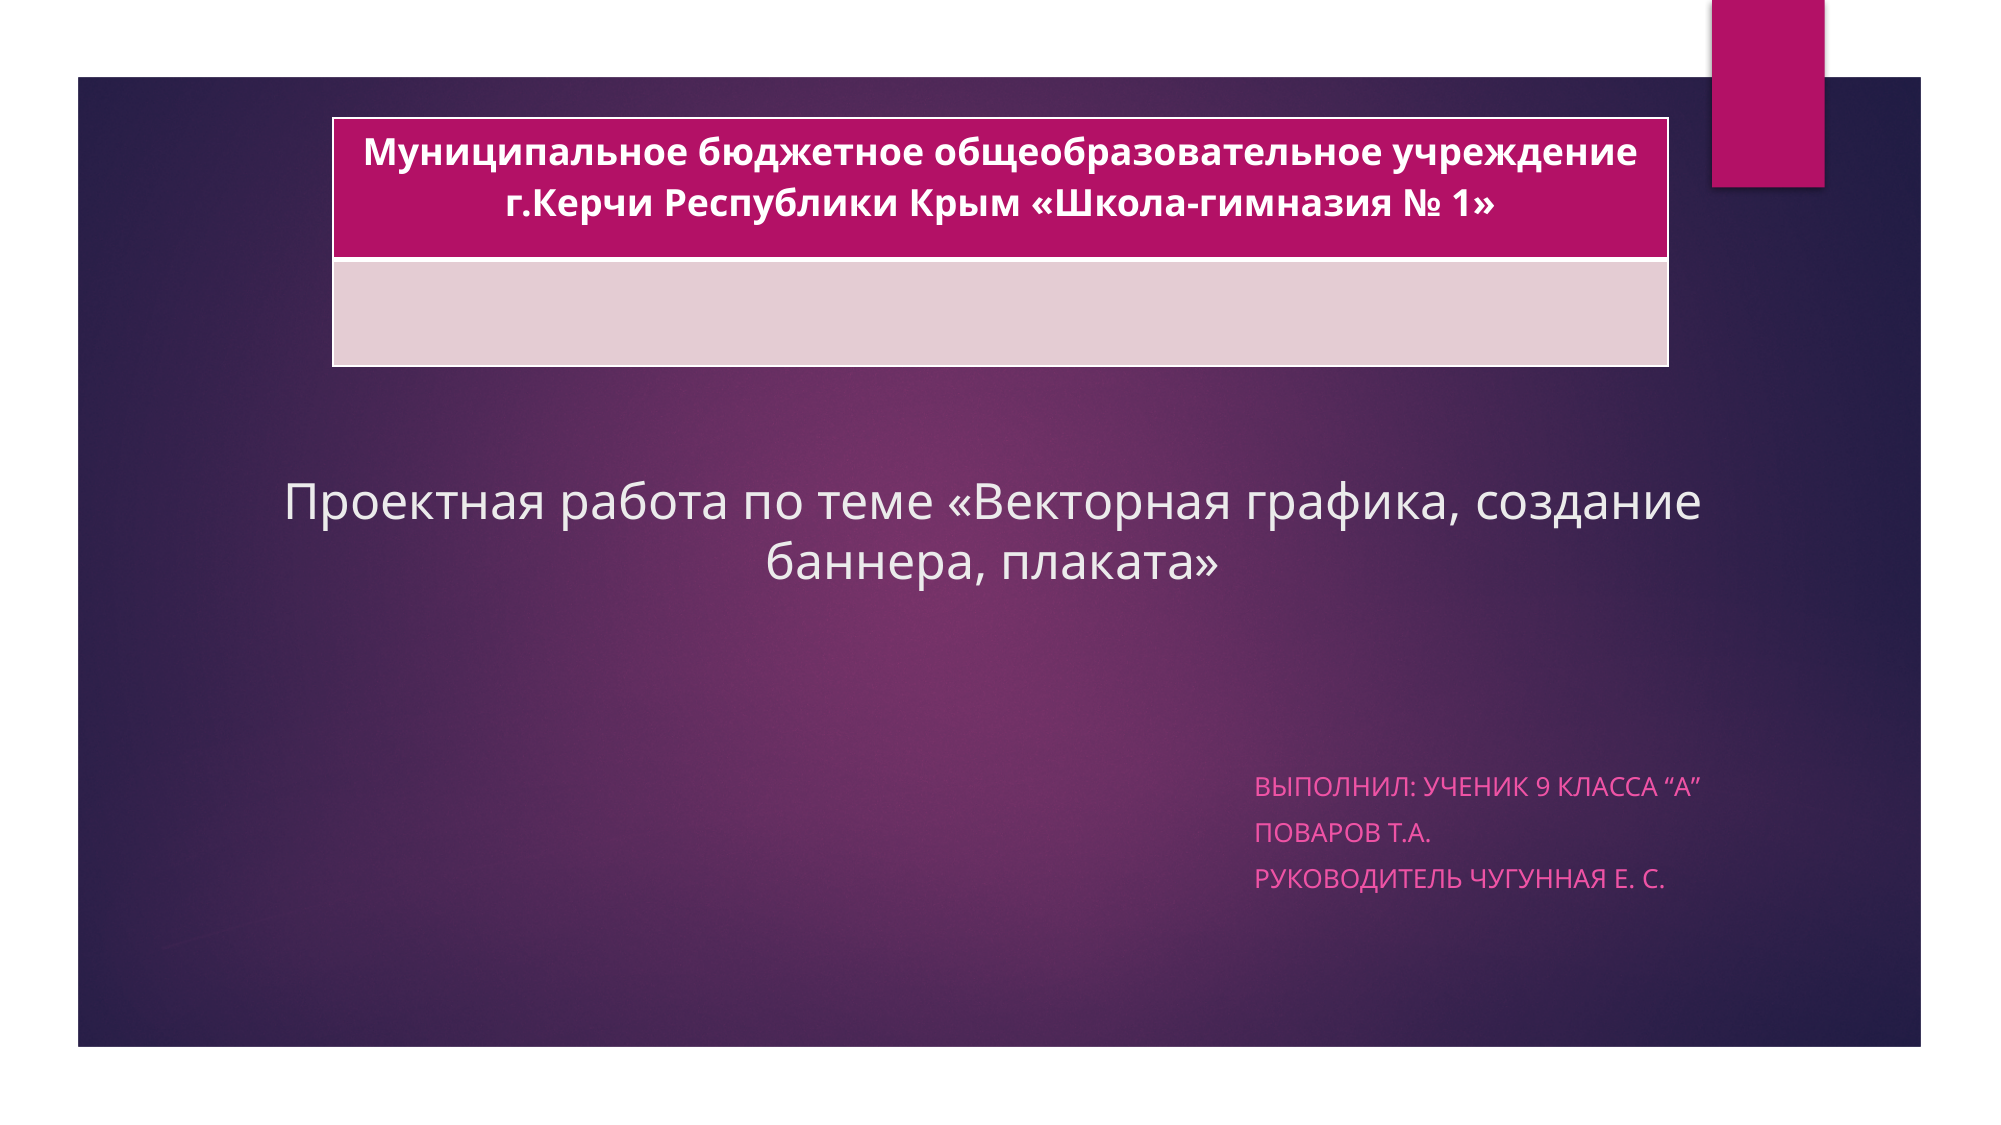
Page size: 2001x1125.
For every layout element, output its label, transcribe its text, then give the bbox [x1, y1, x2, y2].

table_header Муниципальное бюджетное общеобразовательное учреждение г.Керчи Республики Крым «Школа-гимназия № 1» [334, 119, 1667, 257]
subtitle ВЫПОЛНИЛ: УЧЕНИК 9 КЛАССА “А” Поваров Т.А. РУКОВОДИТЕЛЬ ЧУГУННАЯ е. С. [1239, 763, 1798, 905]
table_cell [334, 262, 1667, 365]
title Проектная работа по теме «Векторная графика, создание баннера, плаката» [189, 397, 1798, 598]
